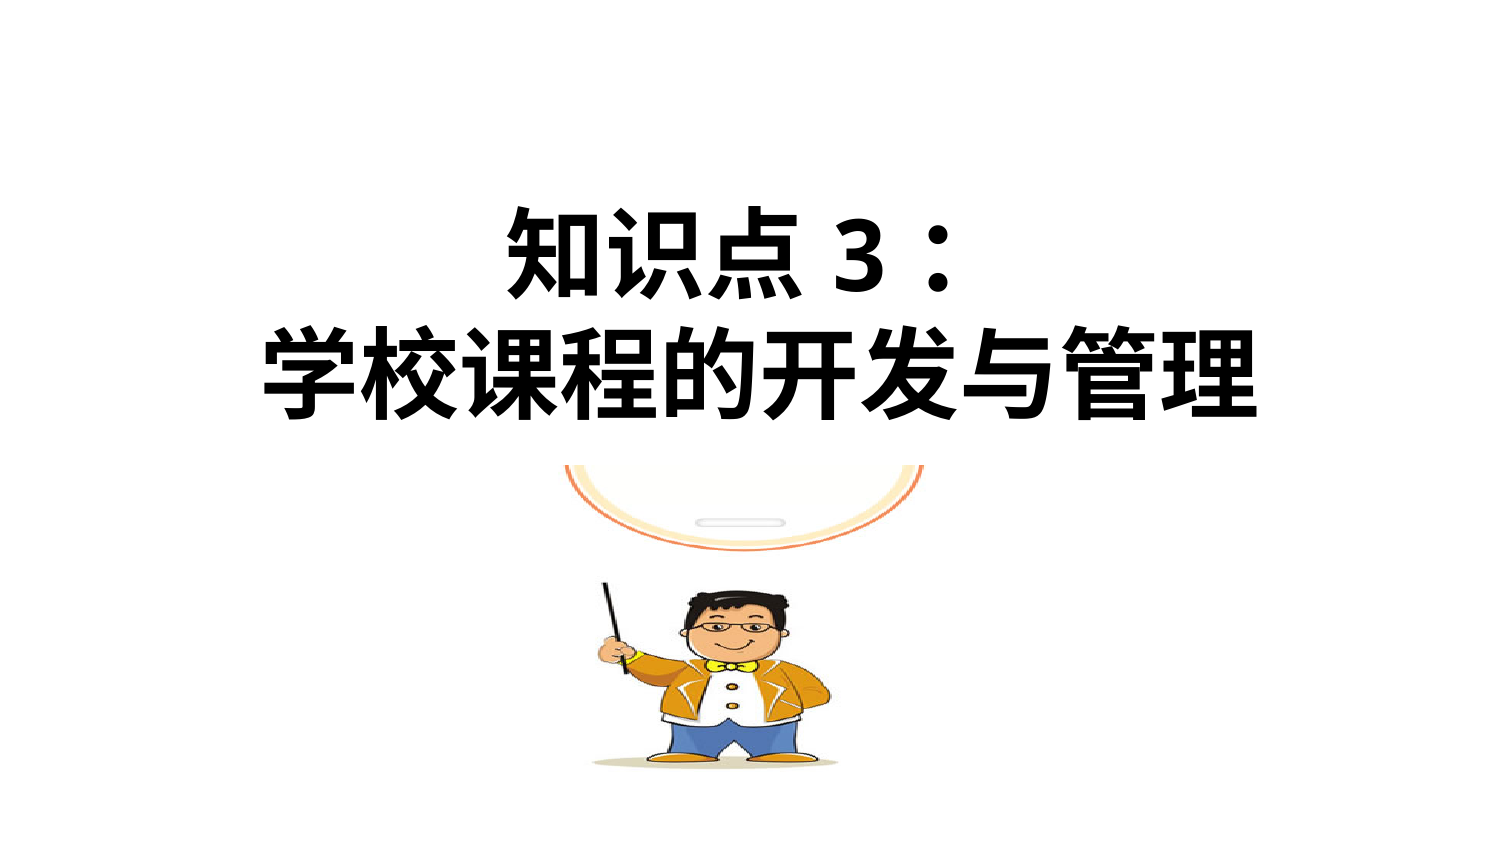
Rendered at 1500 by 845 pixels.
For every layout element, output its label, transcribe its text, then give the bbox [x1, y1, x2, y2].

title 知识点3： 学校课程的开发与管理 [121, 156, 1398, 466]
picture [522, 465, 926, 788]
